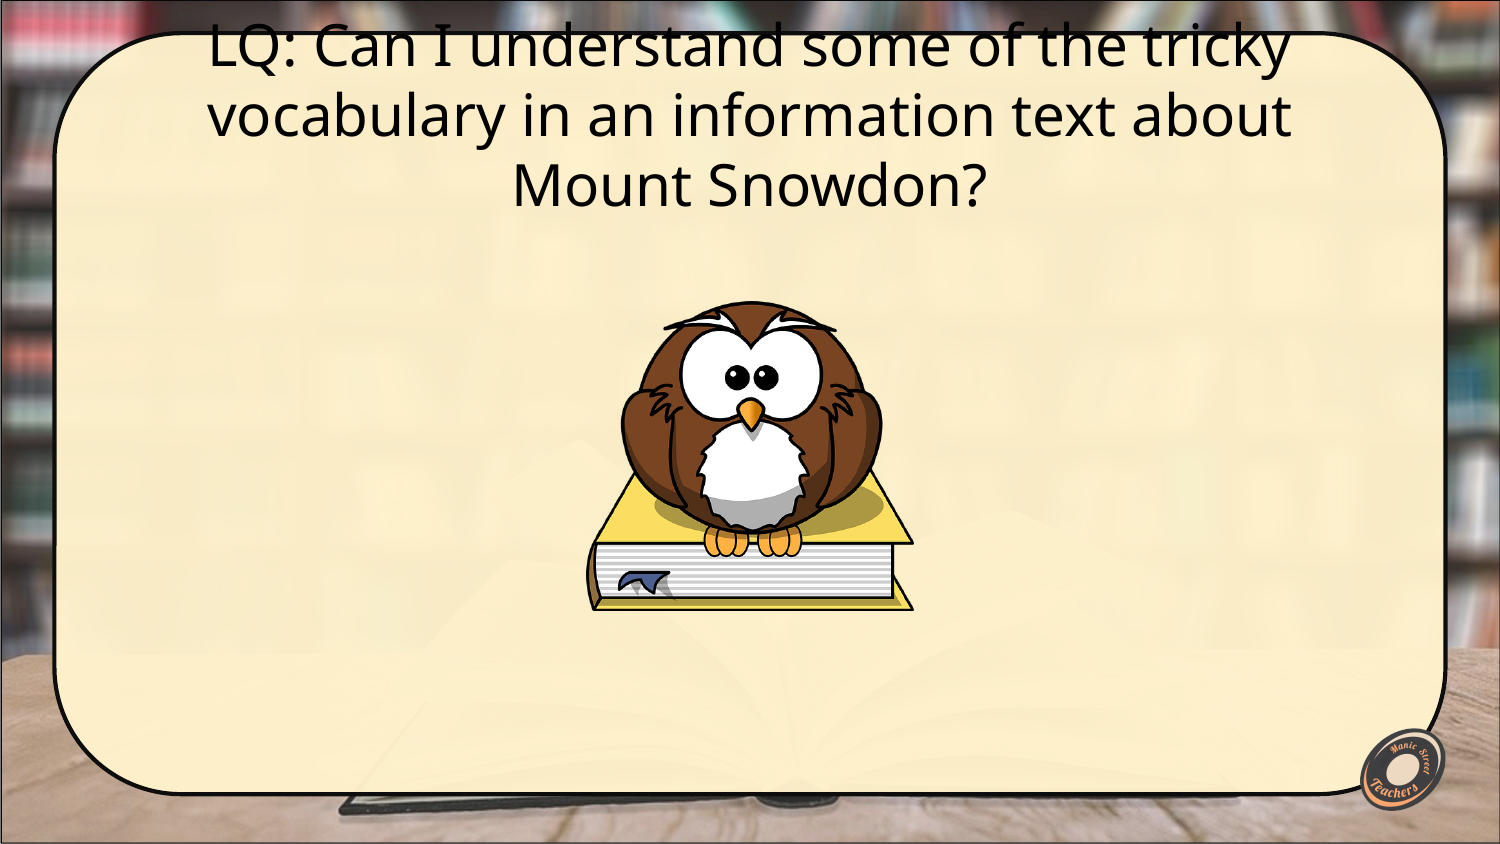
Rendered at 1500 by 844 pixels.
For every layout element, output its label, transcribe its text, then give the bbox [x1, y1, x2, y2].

picture [0, 0, 1500, 844]
text_box LQ: Can I understand some of the tricky vocabulary in an information text about Mount Snowdon? [96, 63, 1403, 234]
text_box [52, 31, 1448, 797]
